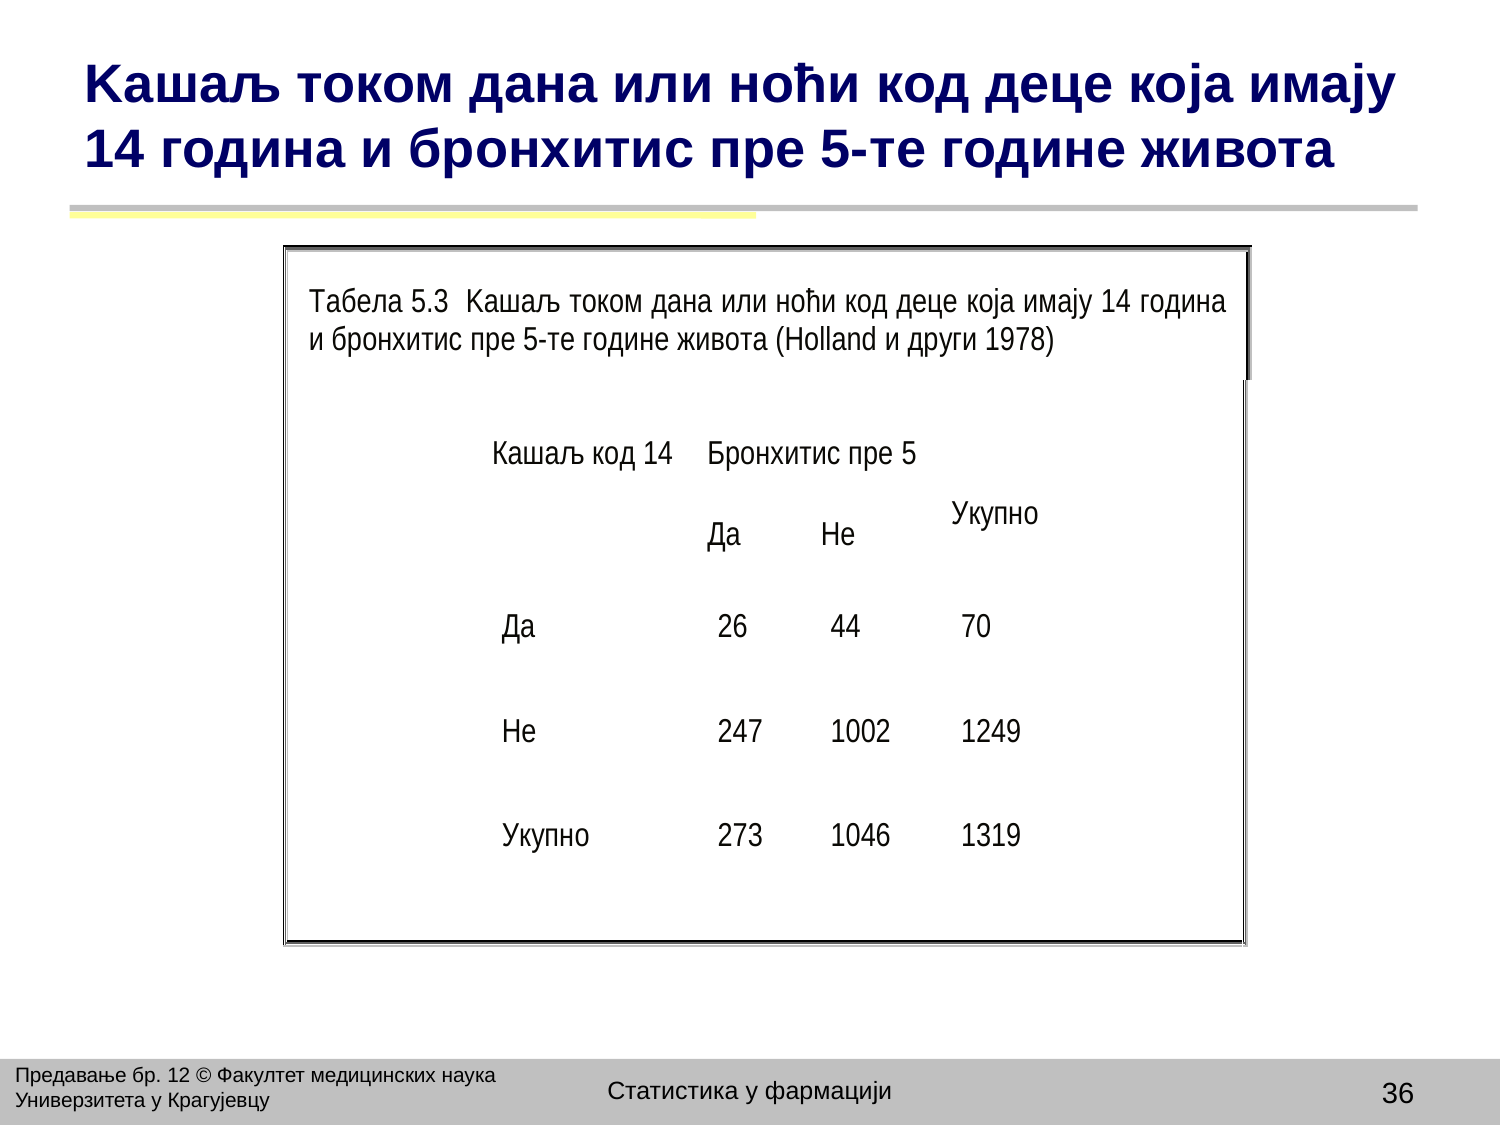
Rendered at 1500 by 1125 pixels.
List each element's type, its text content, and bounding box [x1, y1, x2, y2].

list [112, 244, 1420, 1006]
title Kашаљ током дана или ноћи код деце која имају 14 година и бронхитис пре 5-те године живота [69, 19, 1426, 208]
footer Статистика у фармацији [512, 1066, 988, 1125]
slide_number 36 [1079, 1066, 1430, 1125]
slide_number Предавање бр. 12 © Факултет медицинских наука Универзитета у Крагујевцу [0, 1053, 621, 1108]
